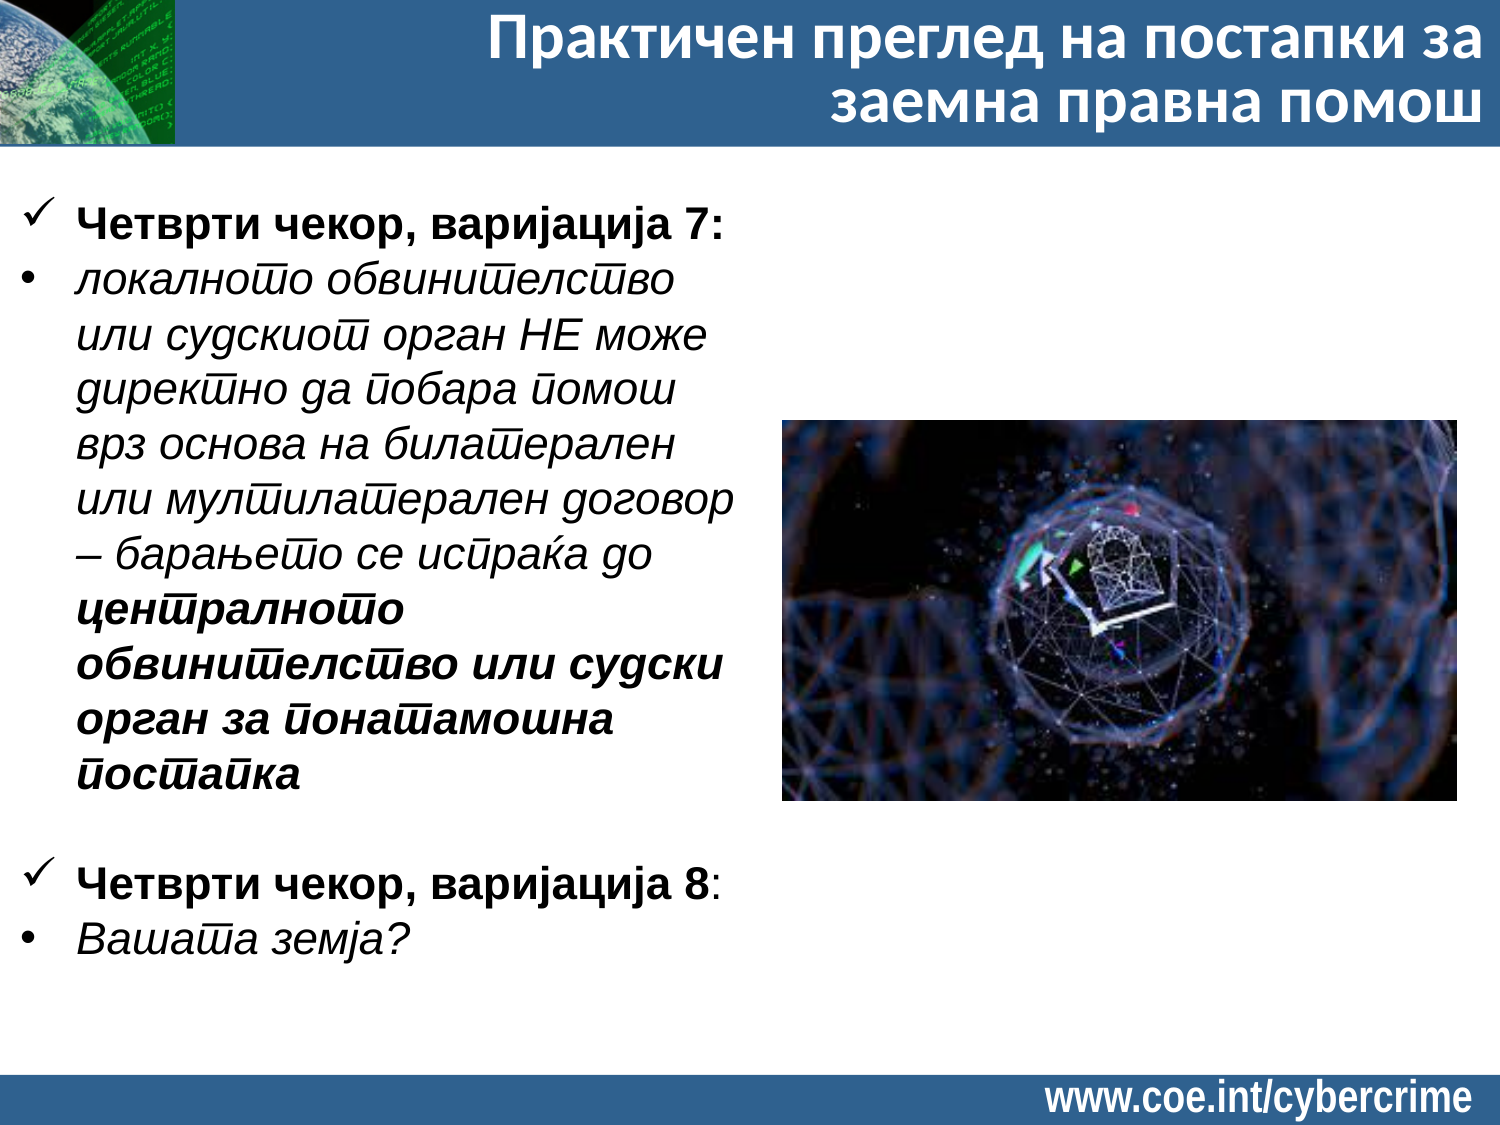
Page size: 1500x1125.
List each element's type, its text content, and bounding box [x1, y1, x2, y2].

text_box www.coe.int/cybercrime [1030, 1059, 1500, 1125]
text_box [0, 1073, 5, 1125]
picture [782, 420, 1458, 801]
text_box Четврти чекор, варијација 7: локалното обвинителство или судскиот орган НЕ може директно да побара помош врз основа на билатерален или мултилатерален договор – барањето се испраќа до централното обвинителство или судски орган за понатамошна постапка Четврти чекор, варијација 8: Вашата земја? [5, 186, 756, 1125]
picture [0, 0, 175, 144]
text_box Практичен преглед на постапки за заемна правна помош [177, 0, 1500, 149]
text_box [756, 1073, 1030, 1125]
